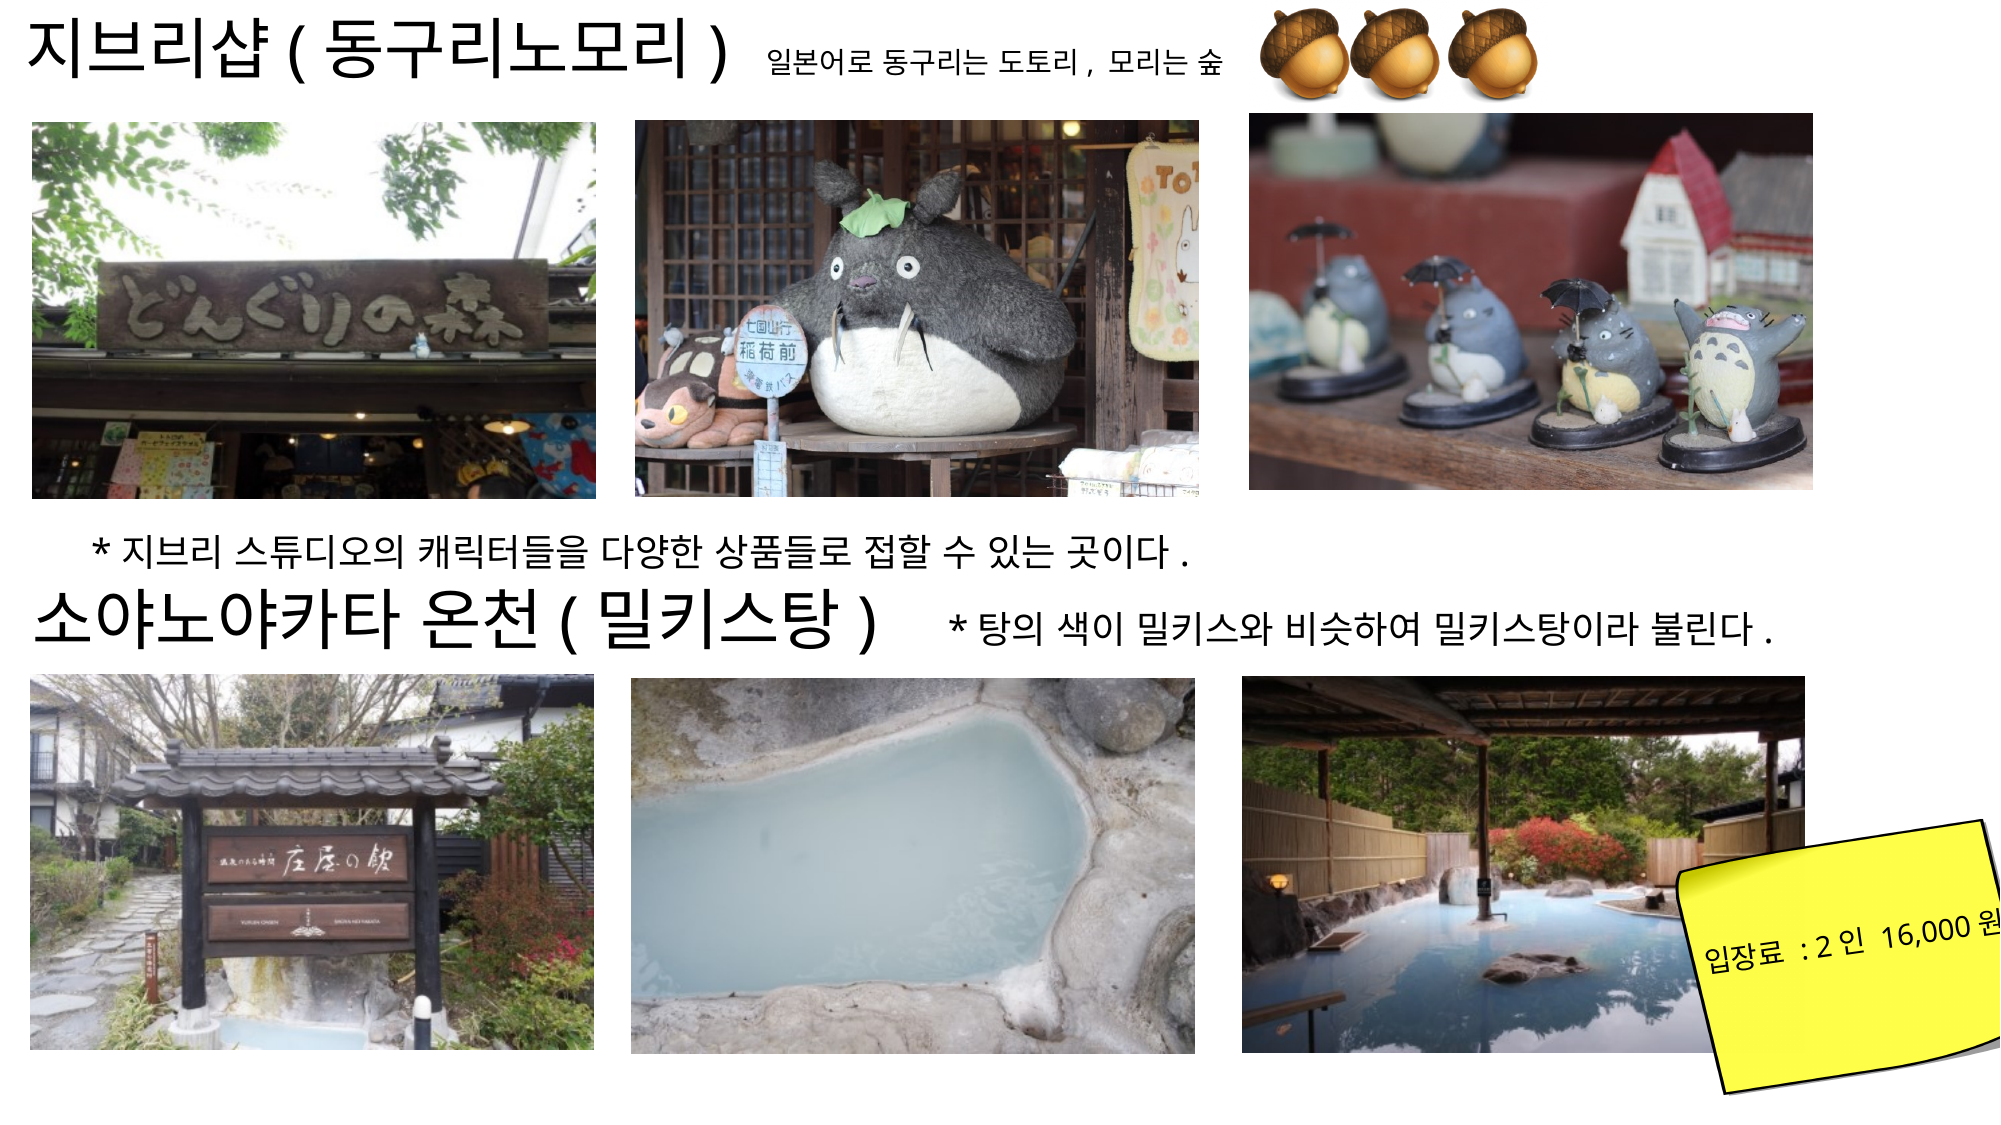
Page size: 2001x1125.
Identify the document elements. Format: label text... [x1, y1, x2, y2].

picture [30, 674, 594, 1050]
picture [1249, 0, 1548, 111]
text_box 지브리샵(동구리노모리) [10, 0, 744, 95]
text_box *지브리 스튜디오의 캐릭터들을 다양한 상품들로 접할 수 있는 곳이다. [76, 521, 1205, 582]
picture [1249, 113, 1813, 490]
picture [1242, 676, 2000, 1098]
picture [635, 120, 1199, 497]
picture [32, 122, 596, 499]
text_box 소야노야카타 온천(밀키스탕) [18, 570, 893, 666]
text_box *탕의 색이 밀키스와 비슷하여 밀키스탕이라 불린다. [933, 599, 1789, 659]
text_box 일본어로 동구리는 도토리, 모리는 숲 [751, 37, 1241, 88]
picture [631, 678, 1195, 1054]
